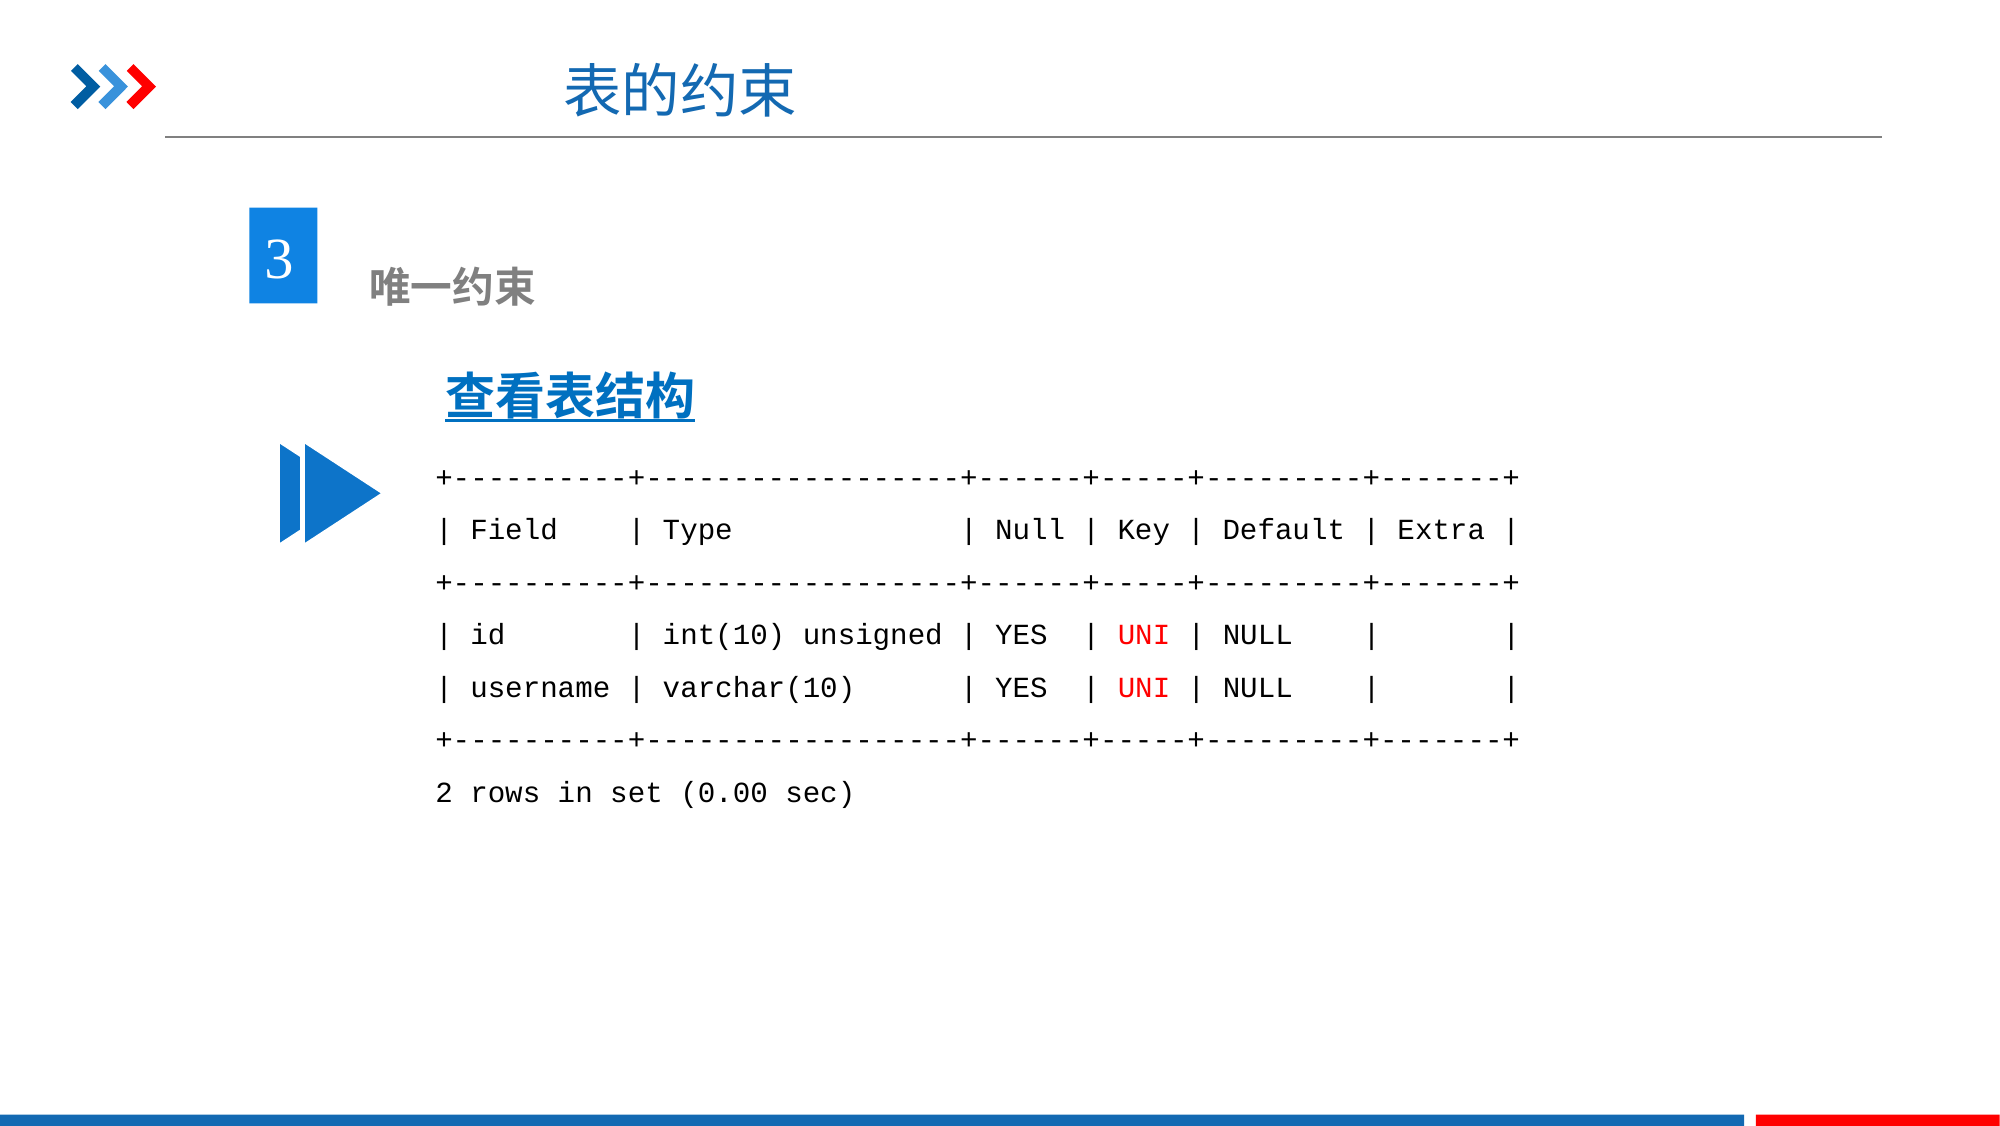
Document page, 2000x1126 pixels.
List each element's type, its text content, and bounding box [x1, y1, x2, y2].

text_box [249, 207, 318, 304]
title 表的约束 [521, 25, 1296, 153]
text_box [277, 439, 386, 548]
text_box 唯一约束 [319, 245, 1092, 320]
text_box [382, 357, 1666, 820]
